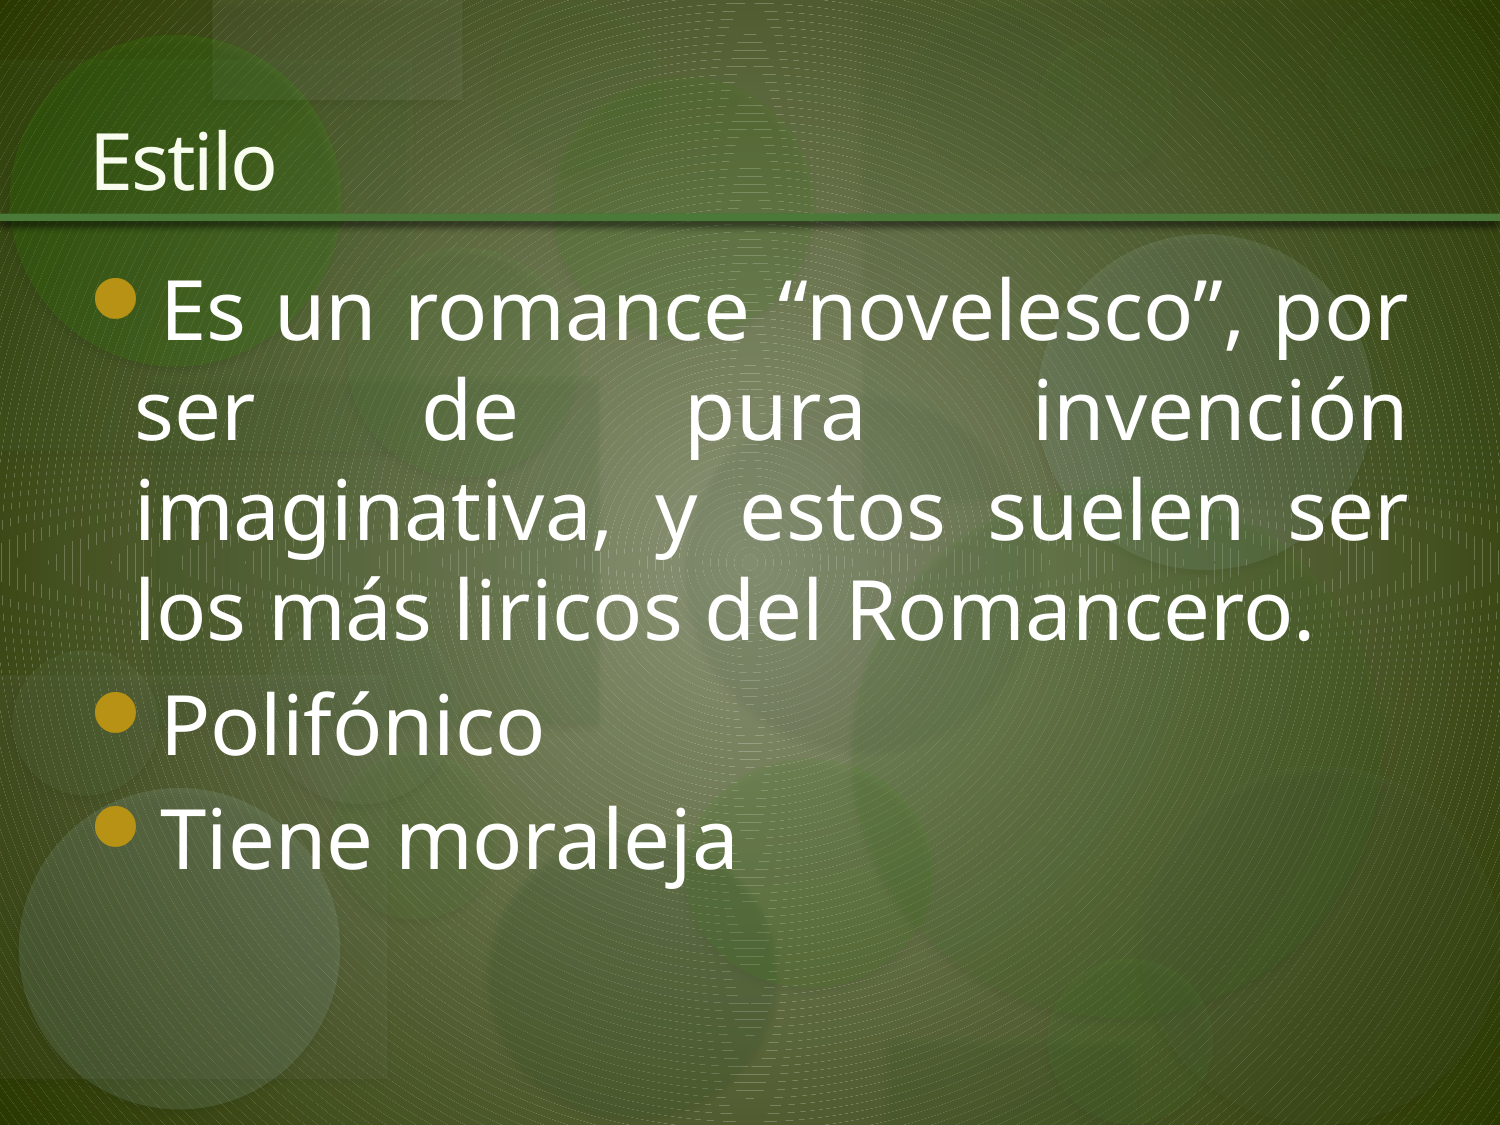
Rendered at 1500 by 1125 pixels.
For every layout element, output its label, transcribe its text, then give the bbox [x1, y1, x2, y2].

title Estilo [75, 26, 1425, 214]
list Es un romance “novelesco”, por ser de pura invención imaginativa, y estos suelen ser los más liricos del Romancero. Polifónico Tiene moraleja [75, 249, 1425, 1000]
